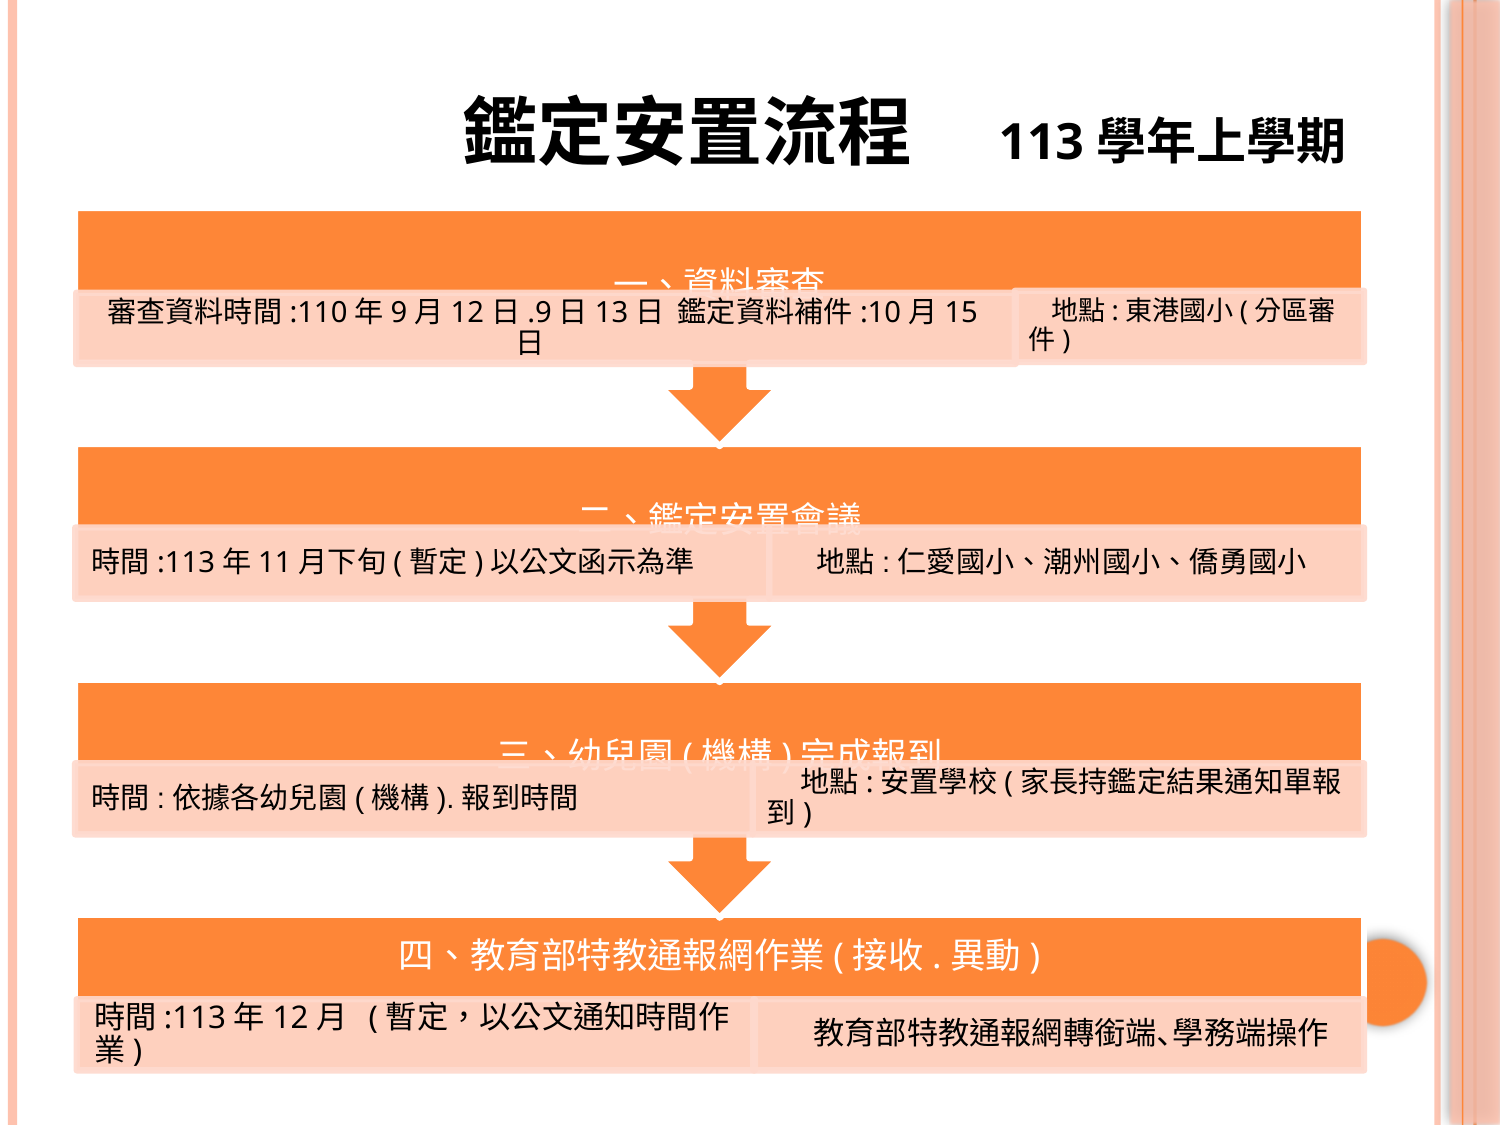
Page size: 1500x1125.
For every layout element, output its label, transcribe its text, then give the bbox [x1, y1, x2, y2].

title 鑑定安置流程 113學年上學期 [123, 63, 1365, 182]
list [77, 210, 1363, 1067]
